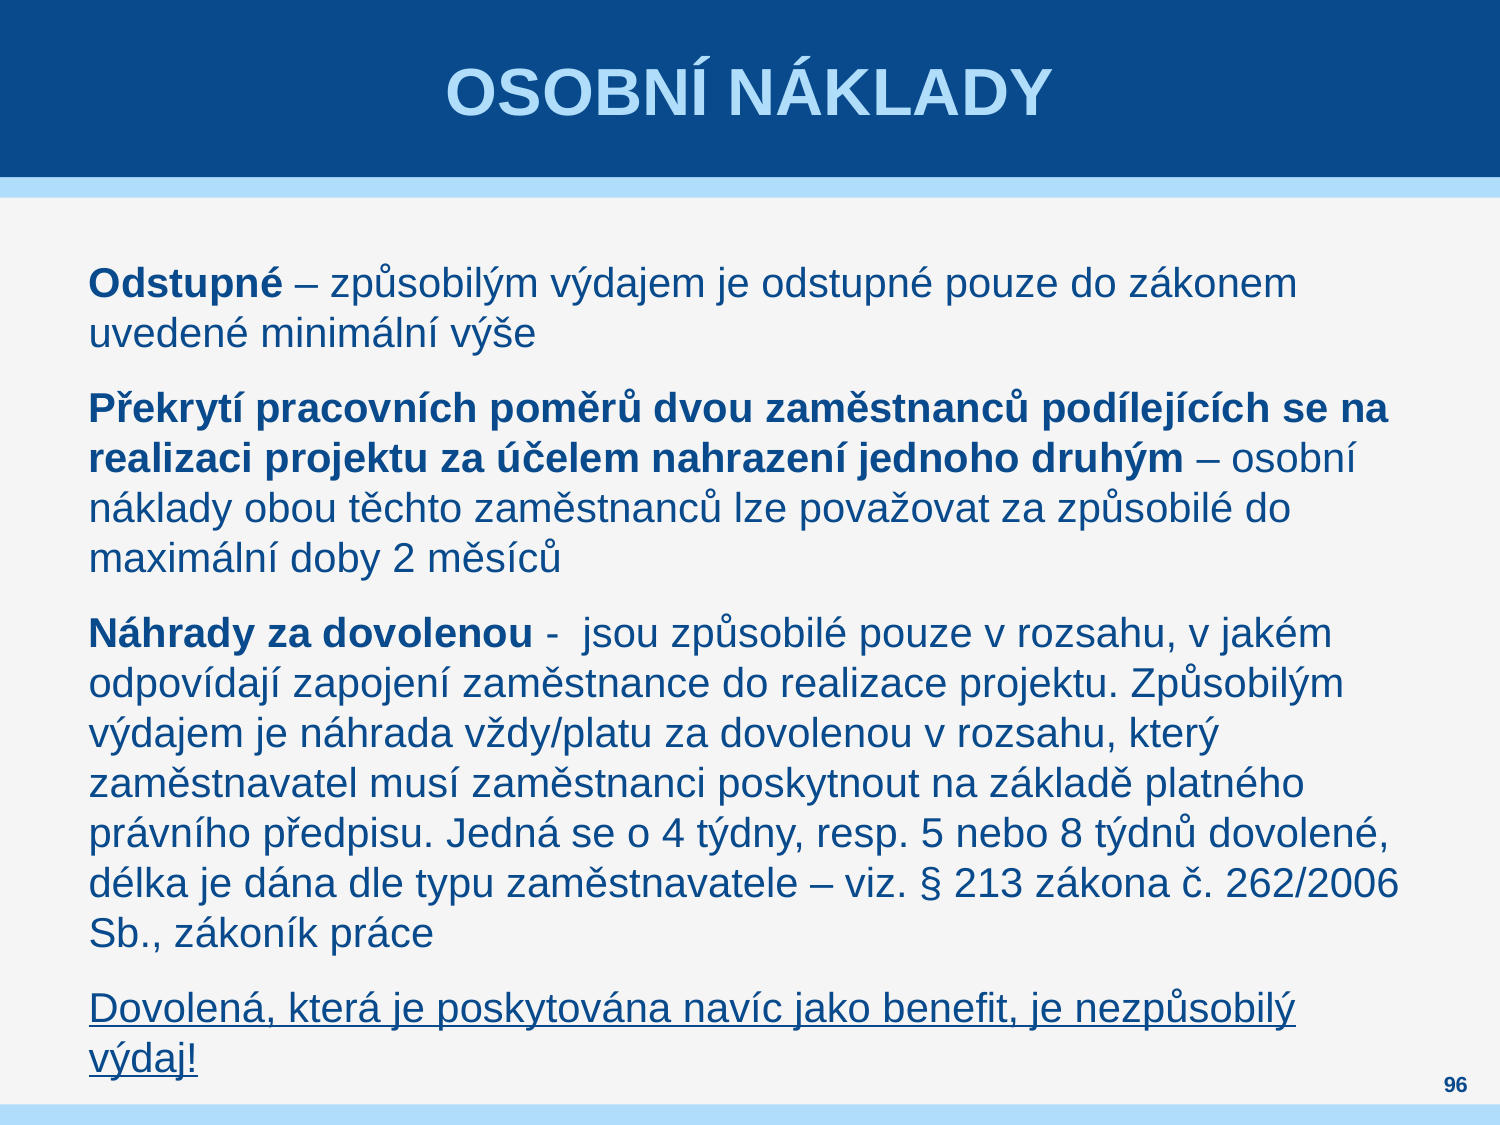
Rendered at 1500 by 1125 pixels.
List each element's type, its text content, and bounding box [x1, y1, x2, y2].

slide_number 96 [1417, 1068, 1495, 1099]
list Odstupné – způsobilým výdajem je odstupné pouze do zákonem uvedené minimální výše Překrytí pracovních poměrů dvou zaměstnanců podílejících se na realizaci projektu za účelem nahrazení jednoho druhým – osobní náklady obou těchto zaměstnanců lze považovat za způsobilé do maximální doby 2 měsíců Náhrady za dovolenou - jsou způsobilé pouze v rozsahu, v jakém odpovídají zapojení zaměstnance do realizace projektu. Způsobilým výdajem je náhrada vždy/platu za dovolenou v rozsahu, který zaměstnavatel musí zaměstnanci poskytnout na základě platného právního předpisu. Jedná se o 4 týdny, resp. 5 nebo 8 týdnů dovolené, délka je dána dle typu zaměstnavatele – viz. § 213 zákona č. 262/2006 Sb., zákoník práce Dovolená, která je poskytována navíc jako benefit, je nezpůsobilý výdaj! [88, 255, 1412, 964]
title Osobní náklady [59, 0, 1441, 178]
